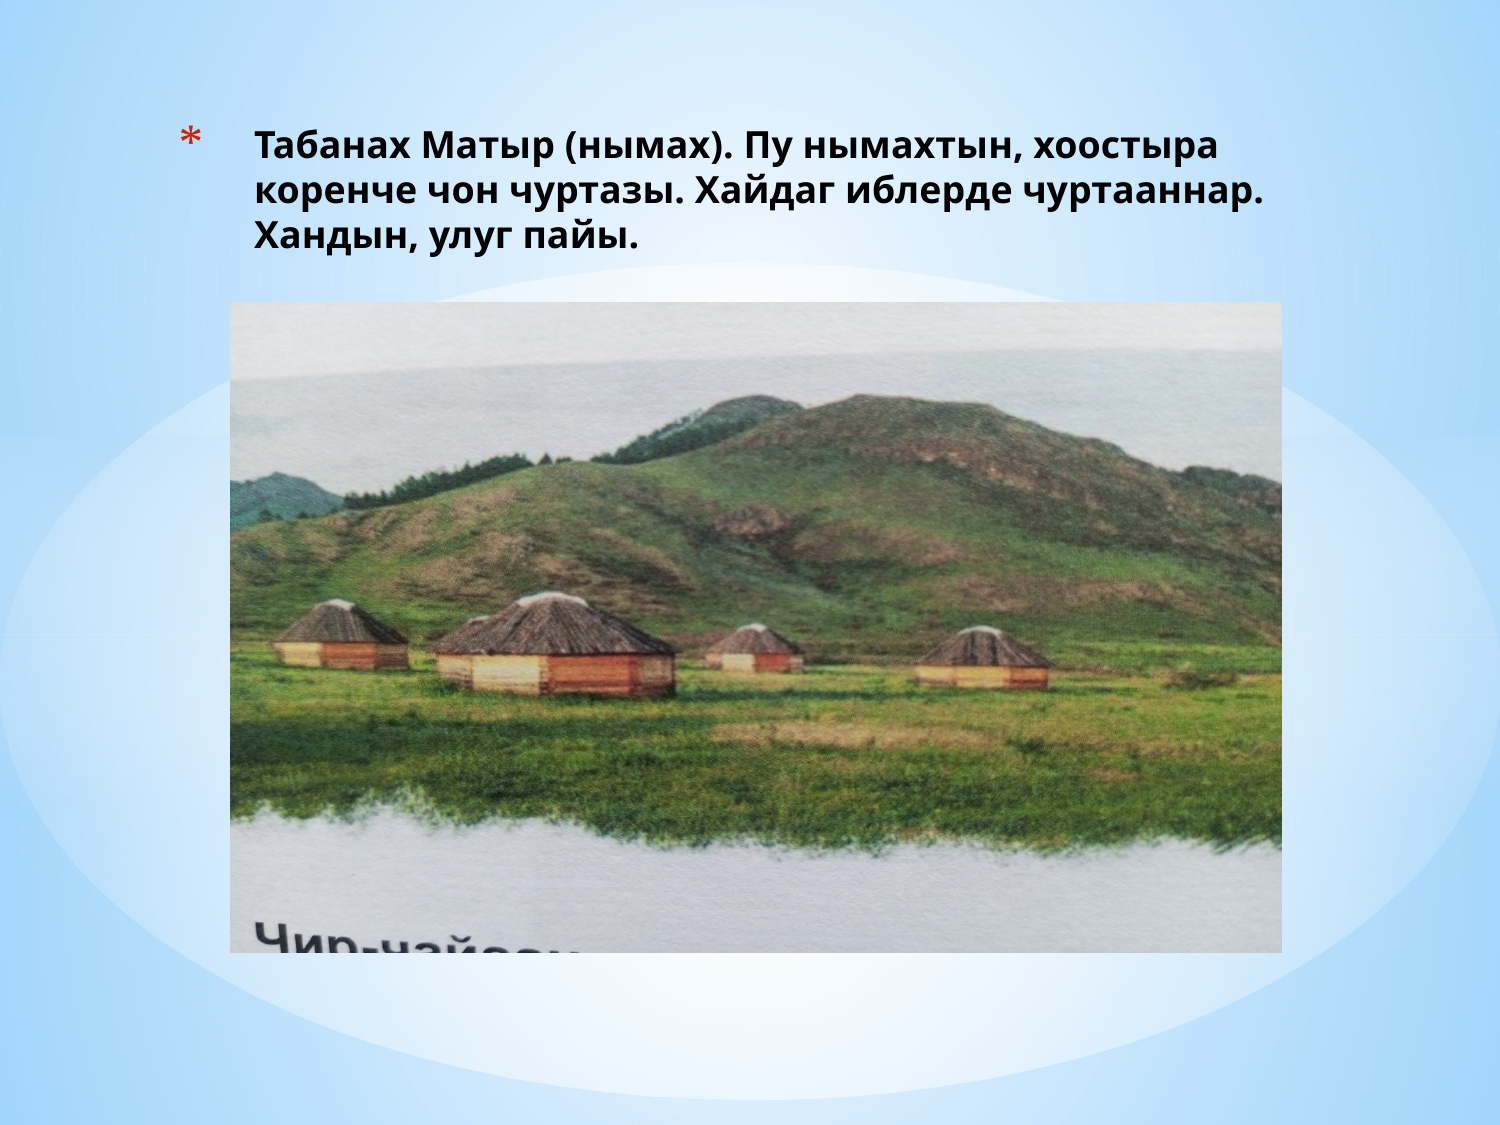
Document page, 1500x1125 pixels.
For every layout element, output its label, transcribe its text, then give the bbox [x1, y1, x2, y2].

title Табанах Матыр (нымах). Пу нымахтын, хоостыра коренче чон чуртазы. Хайдаг иблерде чуртааннар. Хандын, улуг пайы. [134, 113, 1312, 808]
picture [229, 302, 1282, 953]
